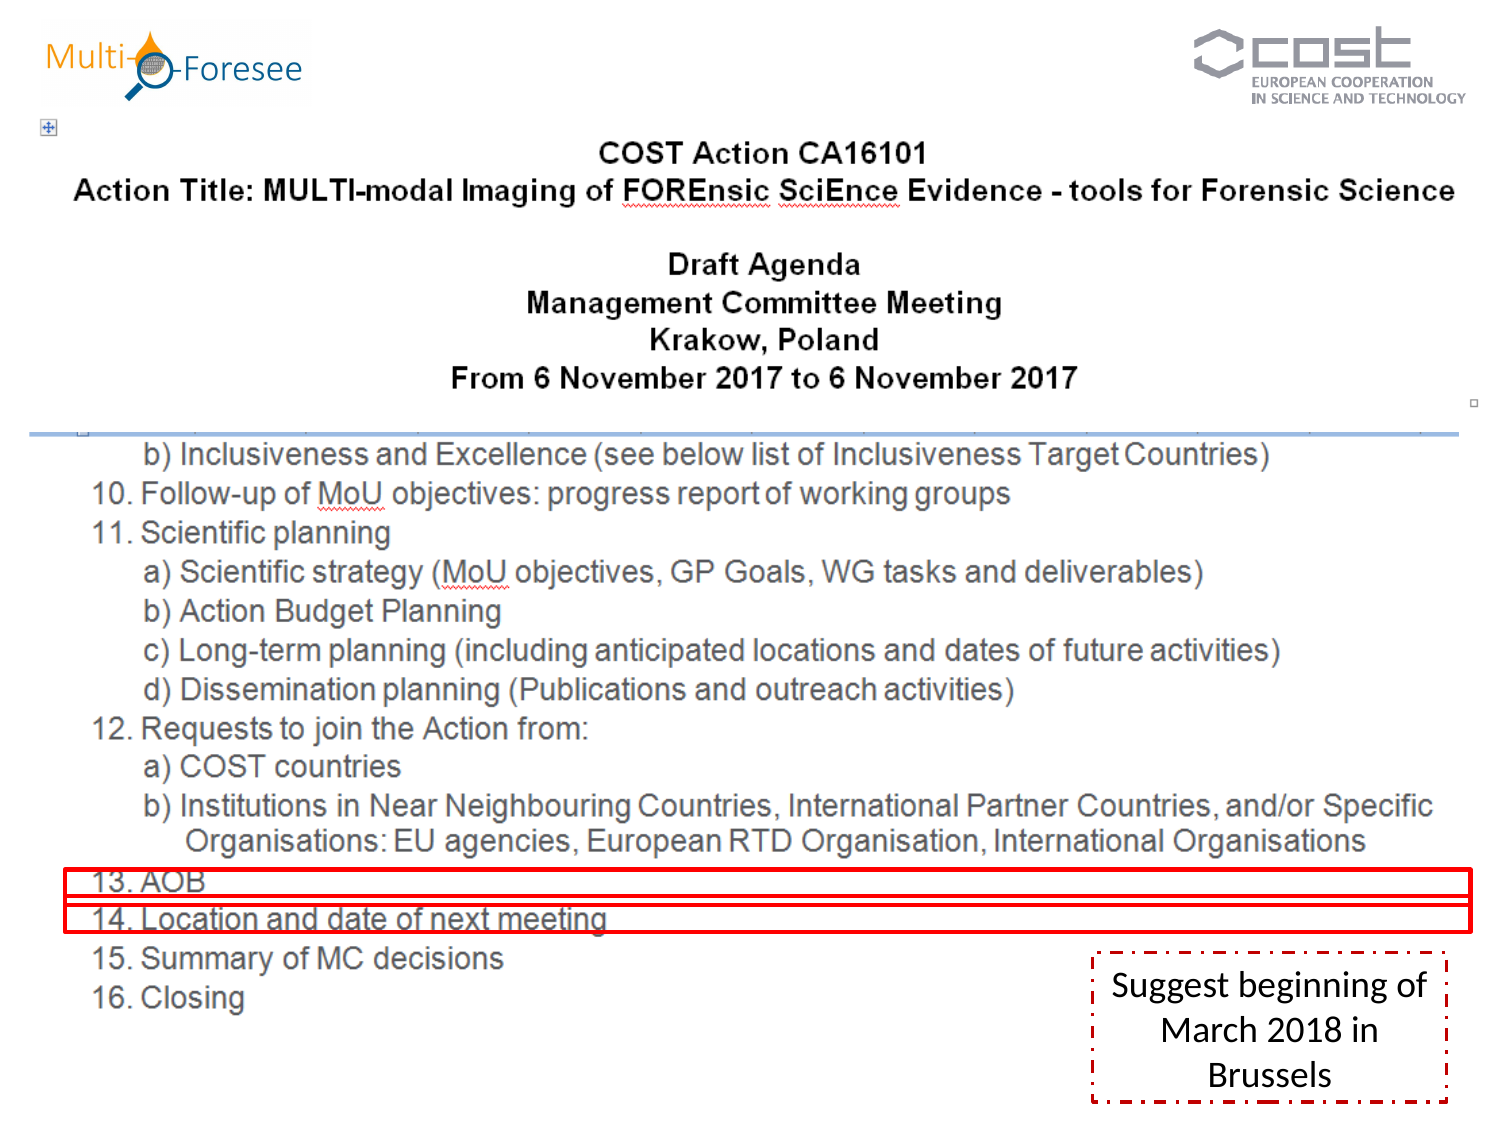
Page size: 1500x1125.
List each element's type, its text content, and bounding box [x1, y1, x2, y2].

picture [29, 432, 1460, 1036]
text_box [1464, 867, 1473, 894]
text_box Suggest beginning of March 2018 in Brussels [1092, 1045, 1447, 1102]
picture [40, 18, 312, 108]
text_box [1464, 894, 1473, 934]
picture [0, 18, 1500, 421]
